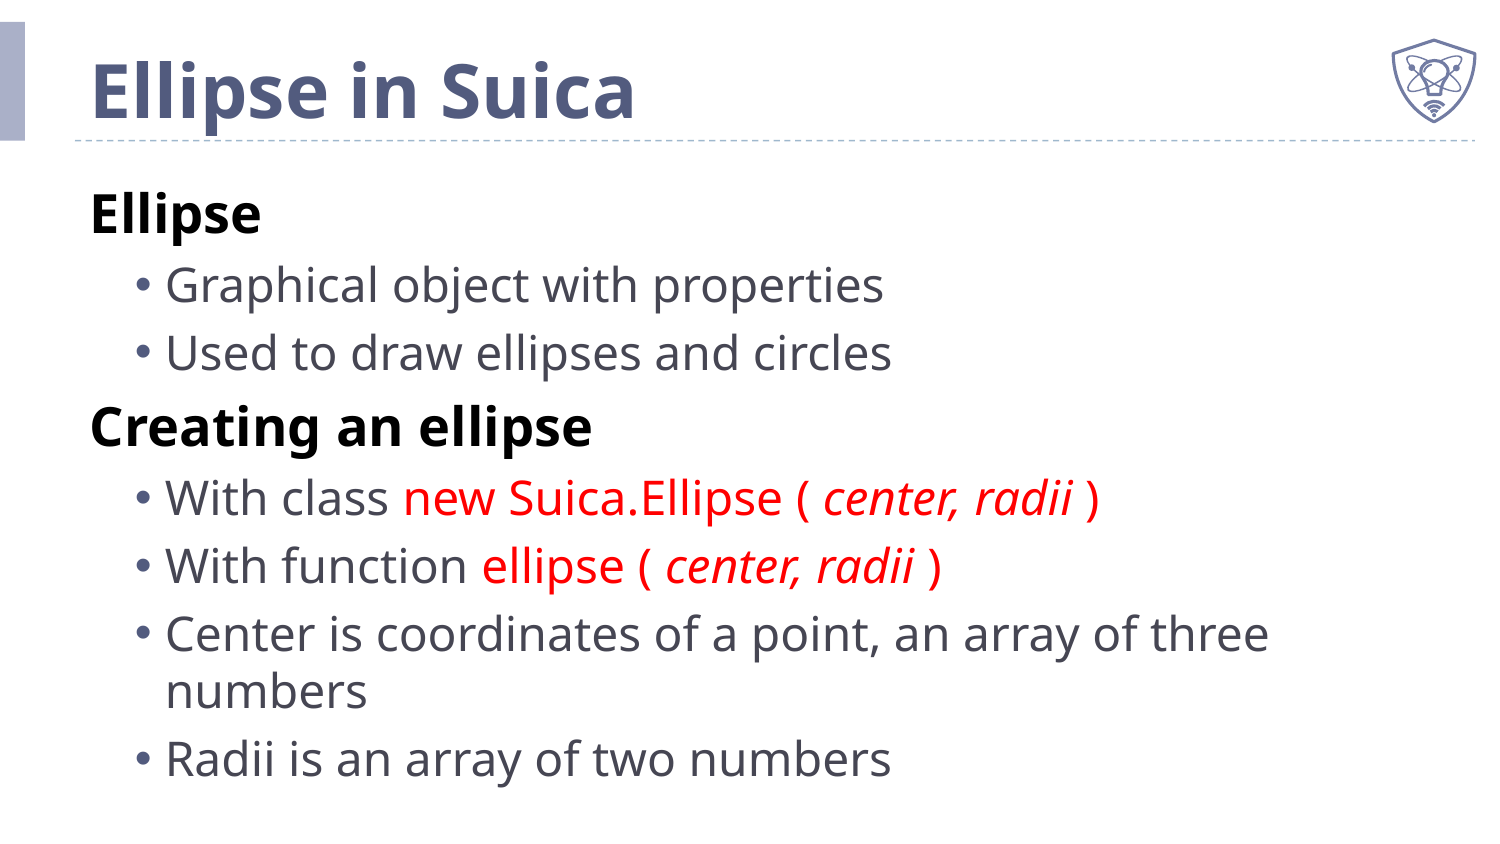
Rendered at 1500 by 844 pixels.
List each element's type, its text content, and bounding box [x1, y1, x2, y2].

title Ellipse in Suica [75, 18, 1475, 141]
list Ellipse Graphical object with properties Used to draw ellipses and circles Creating an ellipse With class new Suica.Ellipse ( center, radii ) With function ellipse ( center, radii ) Center is coordinates of a point, an array of three numbers Radii is an array of two numbers [75, 171, 1475, 835]
